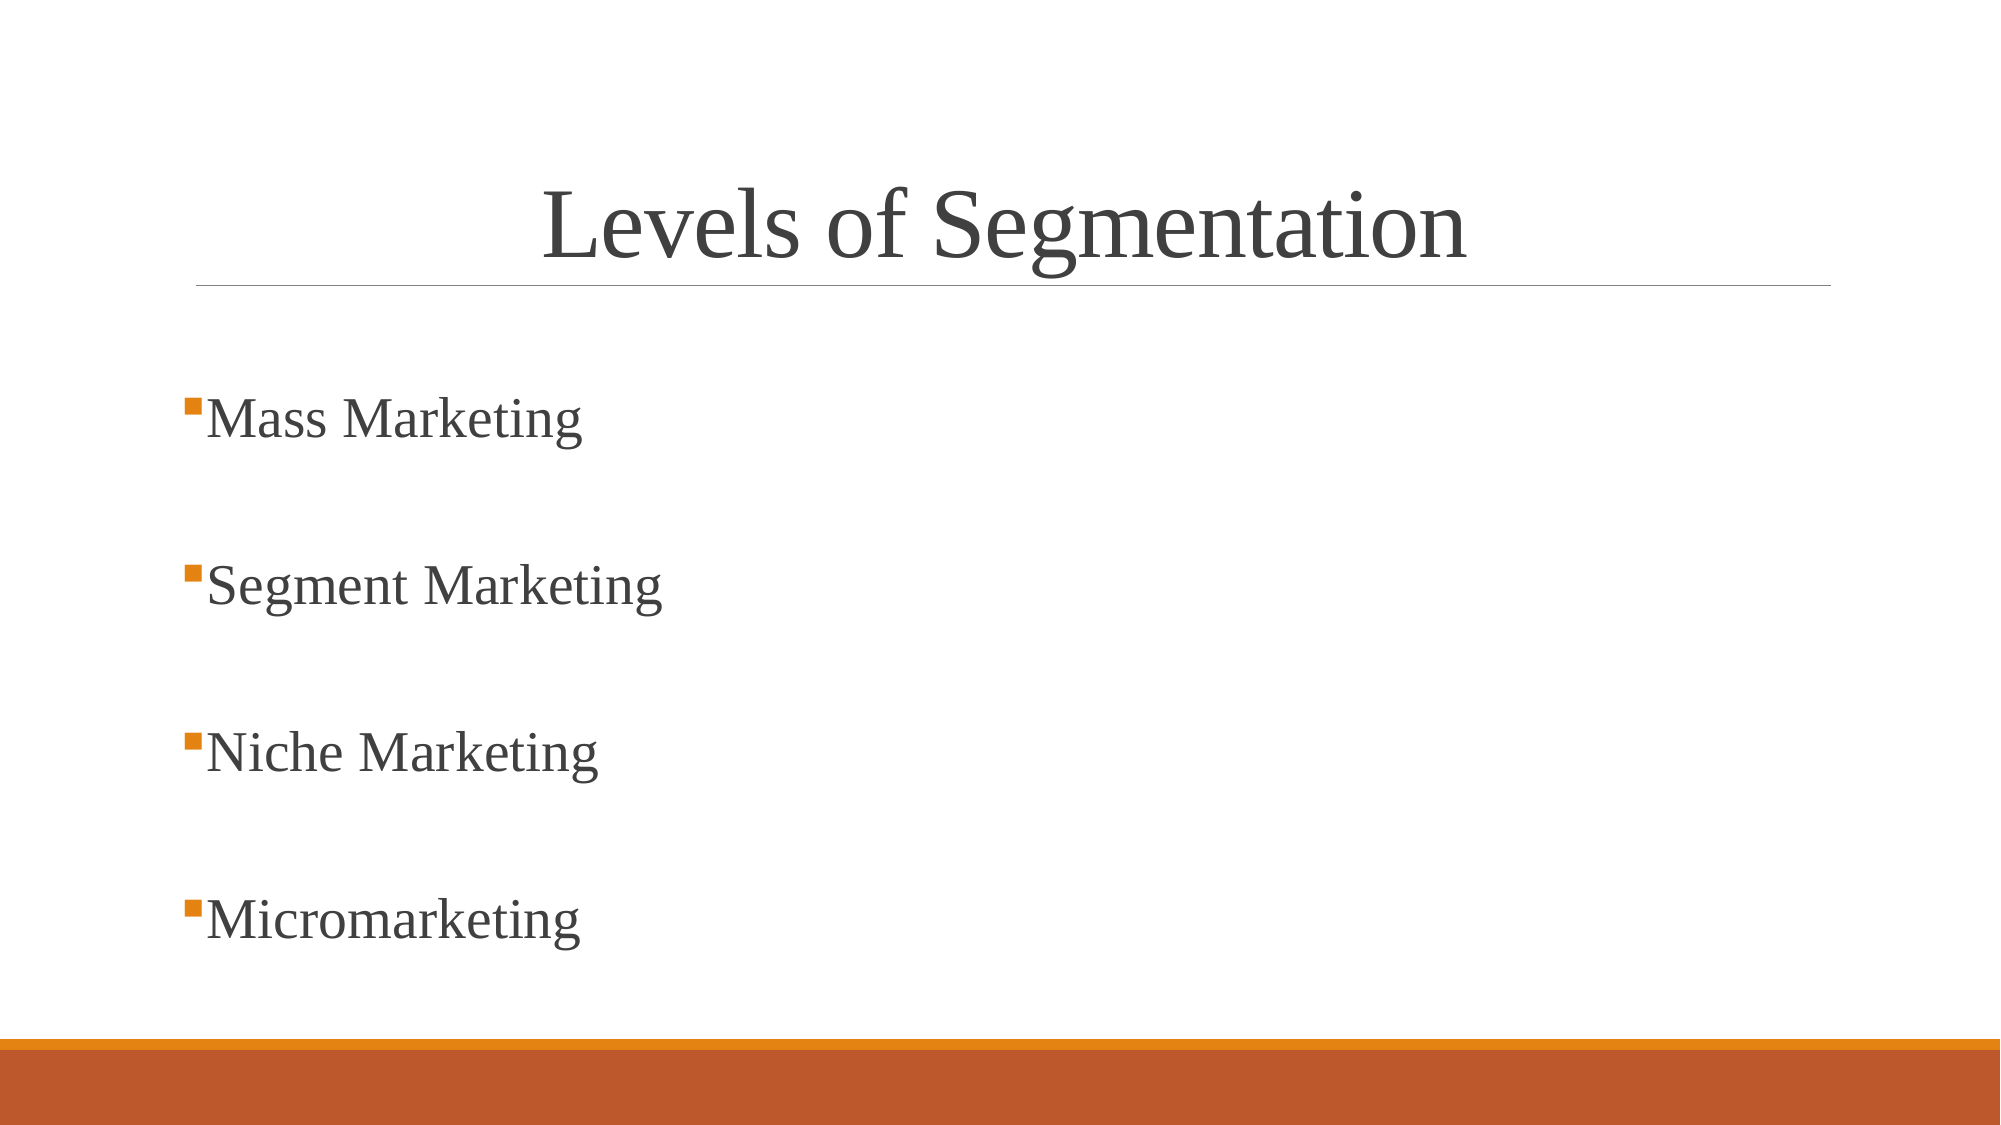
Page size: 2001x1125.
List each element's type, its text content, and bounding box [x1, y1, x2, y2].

list Mass Marketing Segment Marketing Niche Marketing Micromarketing [180, 302, 1830, 963]
title Levels of Segmentation [180, 47, 1830, 285]
